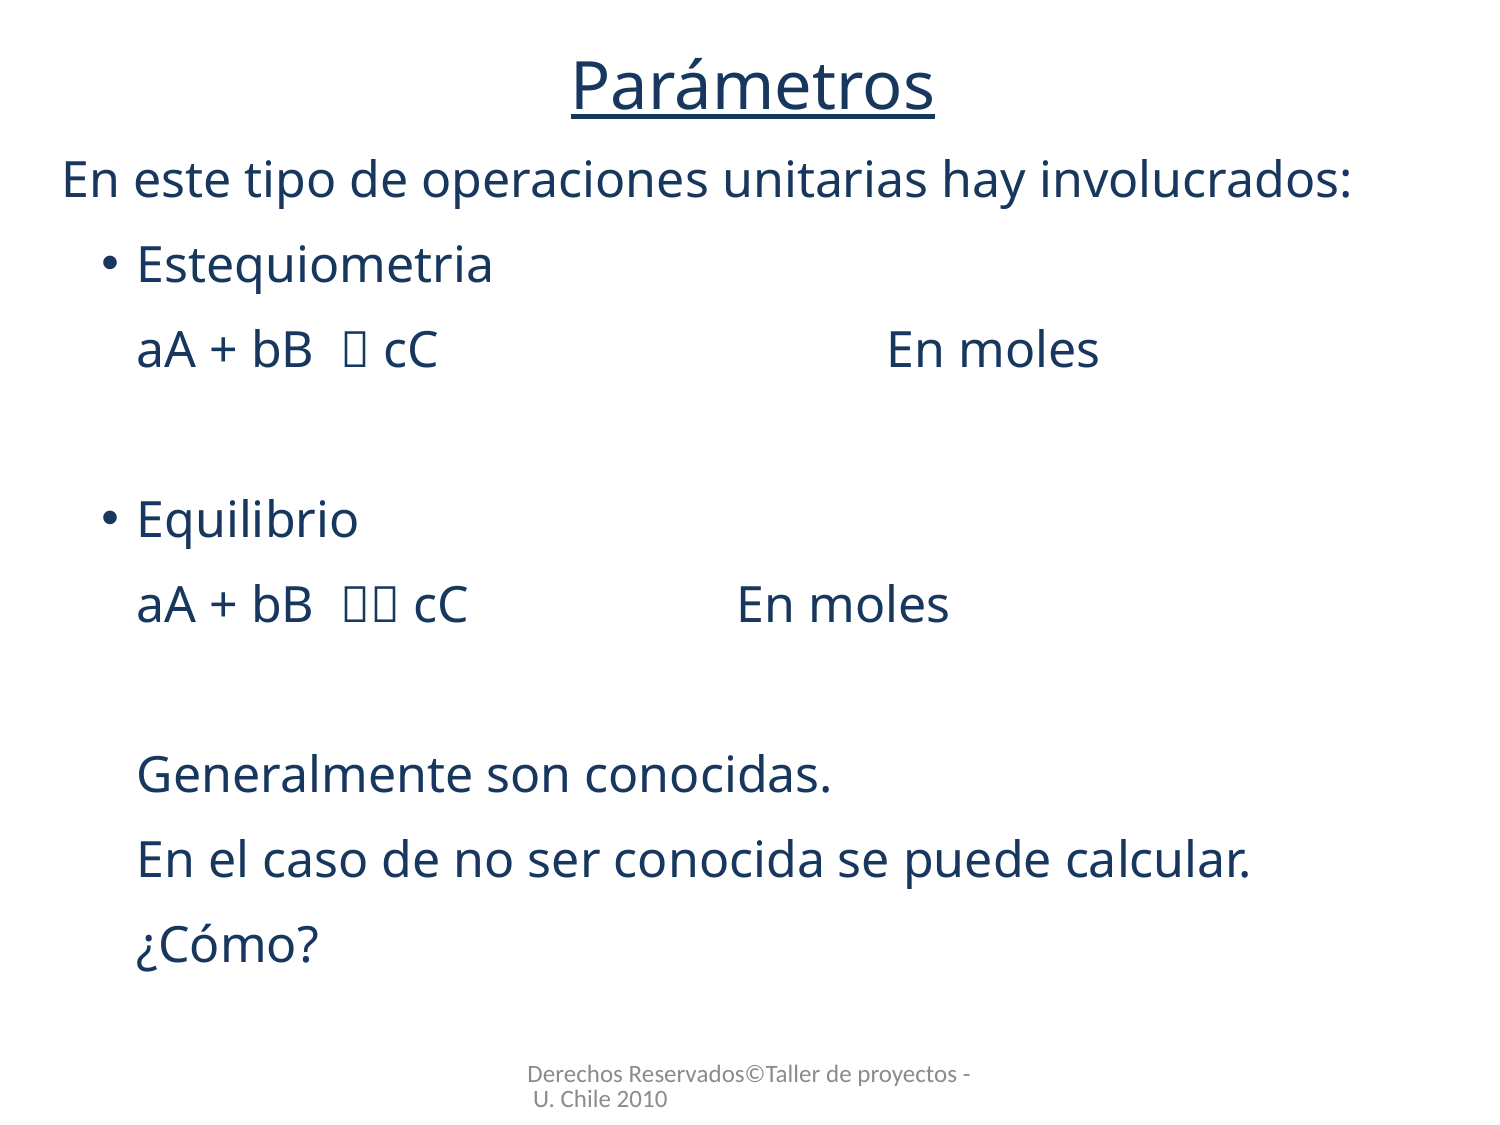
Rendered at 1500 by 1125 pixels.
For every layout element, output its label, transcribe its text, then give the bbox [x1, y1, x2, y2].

text_box Parámetros En este tipo de operaciones unitarias hay involucrados: Estequiometria aA + bB  cC En moles Equilibrio aA + bB  cC En moles Generalmente son conocidas. En el caso de no ser conocida se puede calcular. ¿Cómo? [46, 35, 1460, 980]
footer Derechos Reservados©Taller de proyectos - U. Chile 2010 [512, 1042, 988, 1103]
